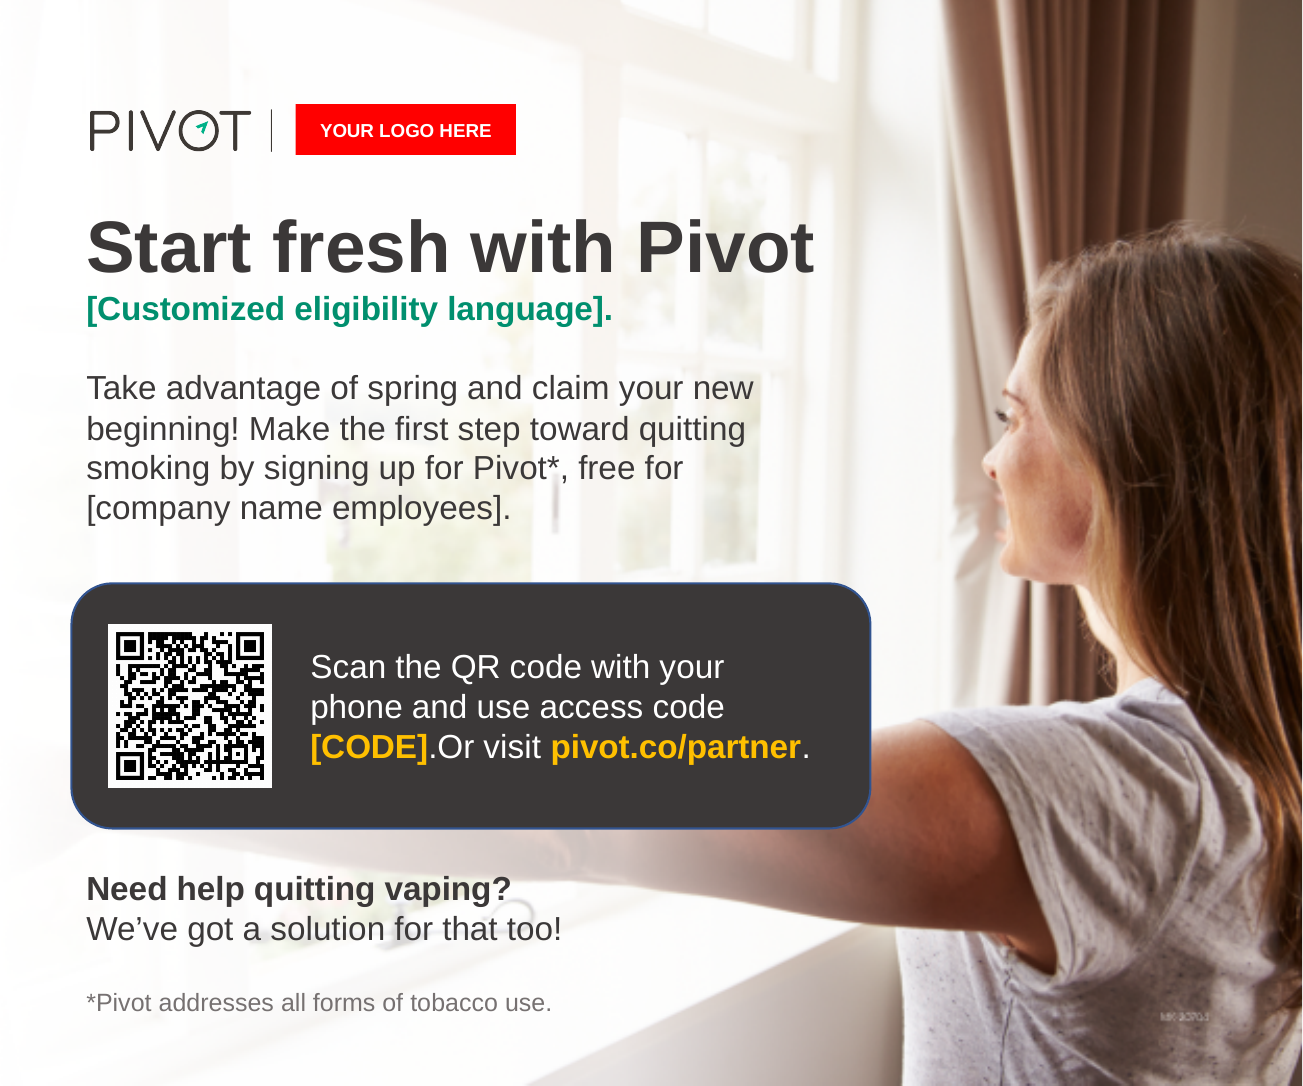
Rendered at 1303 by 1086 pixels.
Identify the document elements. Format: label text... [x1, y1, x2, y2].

text_box Need help quitting vaping? We’ve got a solution for that too! *Pivot addresses all forms of tobacco use. [71, 859, 723, 1025]
picture [0, 0, 1303, 1086]
text_box YOUR LOGO HERE [295, 103, 517, 156]
text_box Scan the QR code with your phone and use access code [CODE].Or visit pivot.co/partner. [295, 637, 830, 773]
text_box [70, 582, 872, 830]
text_box Start fresh with Pivot [Customized eligibility language]. Take advantage of spring and claim your new beginning! Make the first step toward quitting smoking by signing up for Pivot*, free for [company name employees]. [71, 191, 838, 534]
